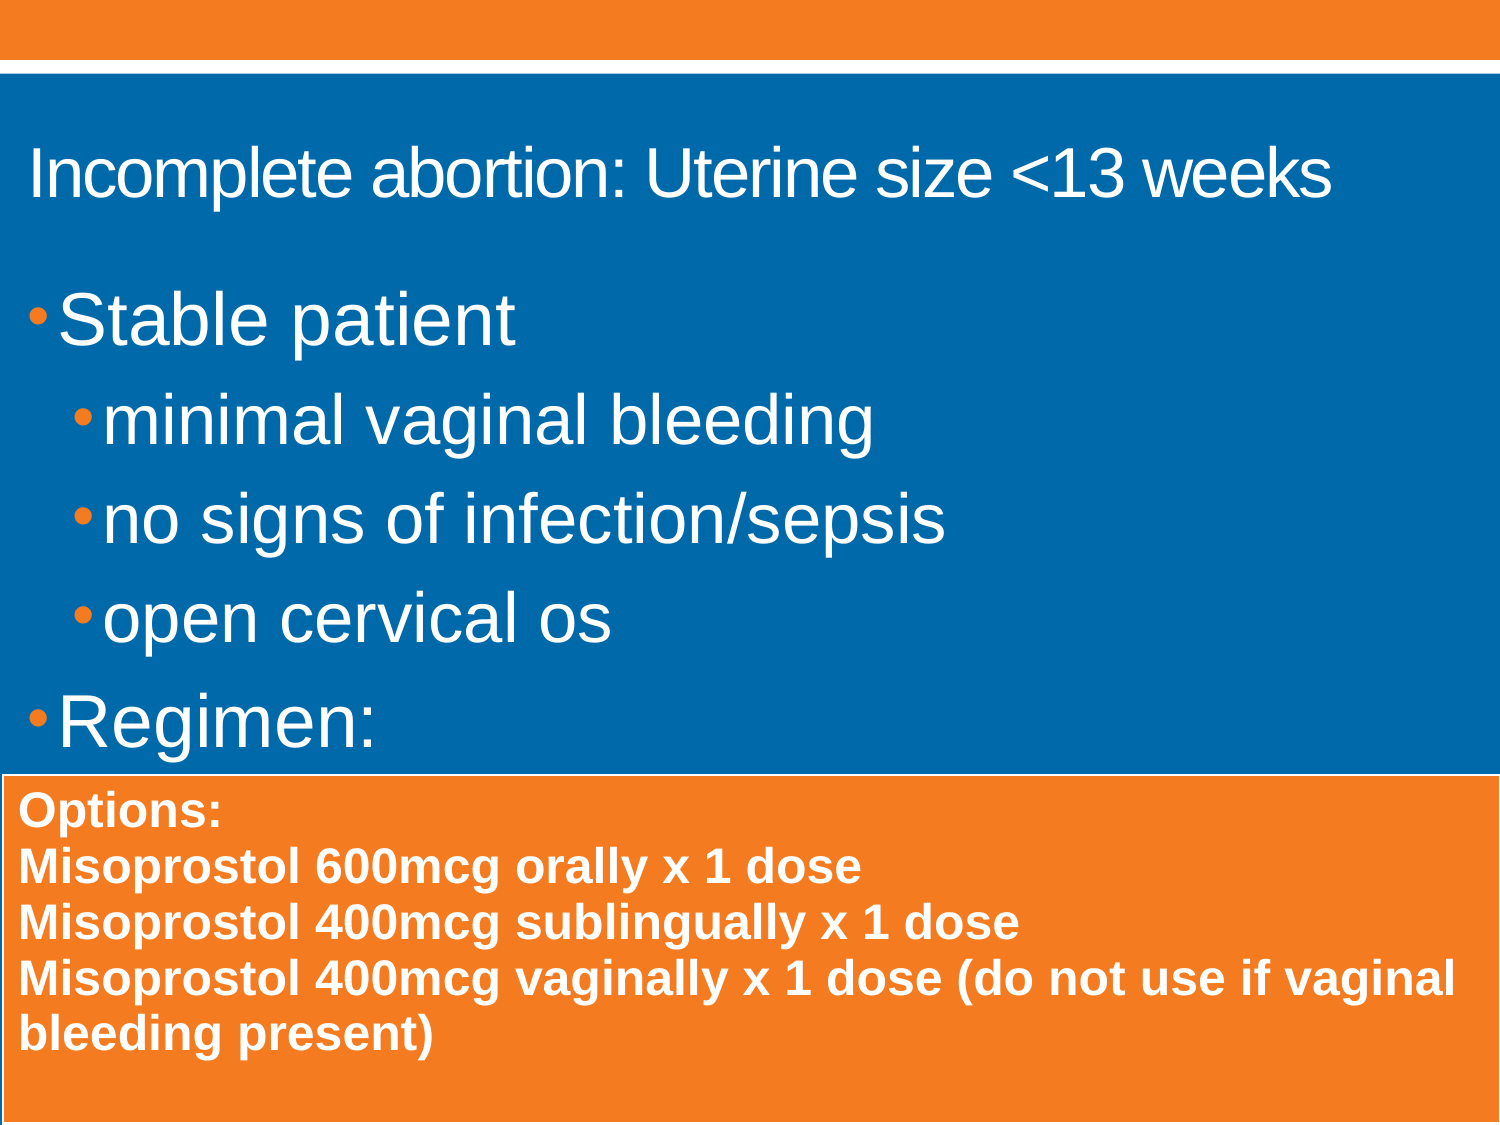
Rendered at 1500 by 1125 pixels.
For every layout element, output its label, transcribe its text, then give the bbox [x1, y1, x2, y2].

table_header Options: Misoprostol 600mcg orally x 1 dose Misoprostol 400mcg sublingually x 1 dose Misoprostol 400mcg vaginally x 1 dose (do not use if vaginal bleeding present) [4, 776, 1499, 1122]
title Incomplete abortion: Uterine size <13 weeks [12, 87, 1475, 250]
list Stable patient minimal vaginal bleeding no signs of infection/sepsis open cervical os Regimen: [12, 262, 1475, 774]
